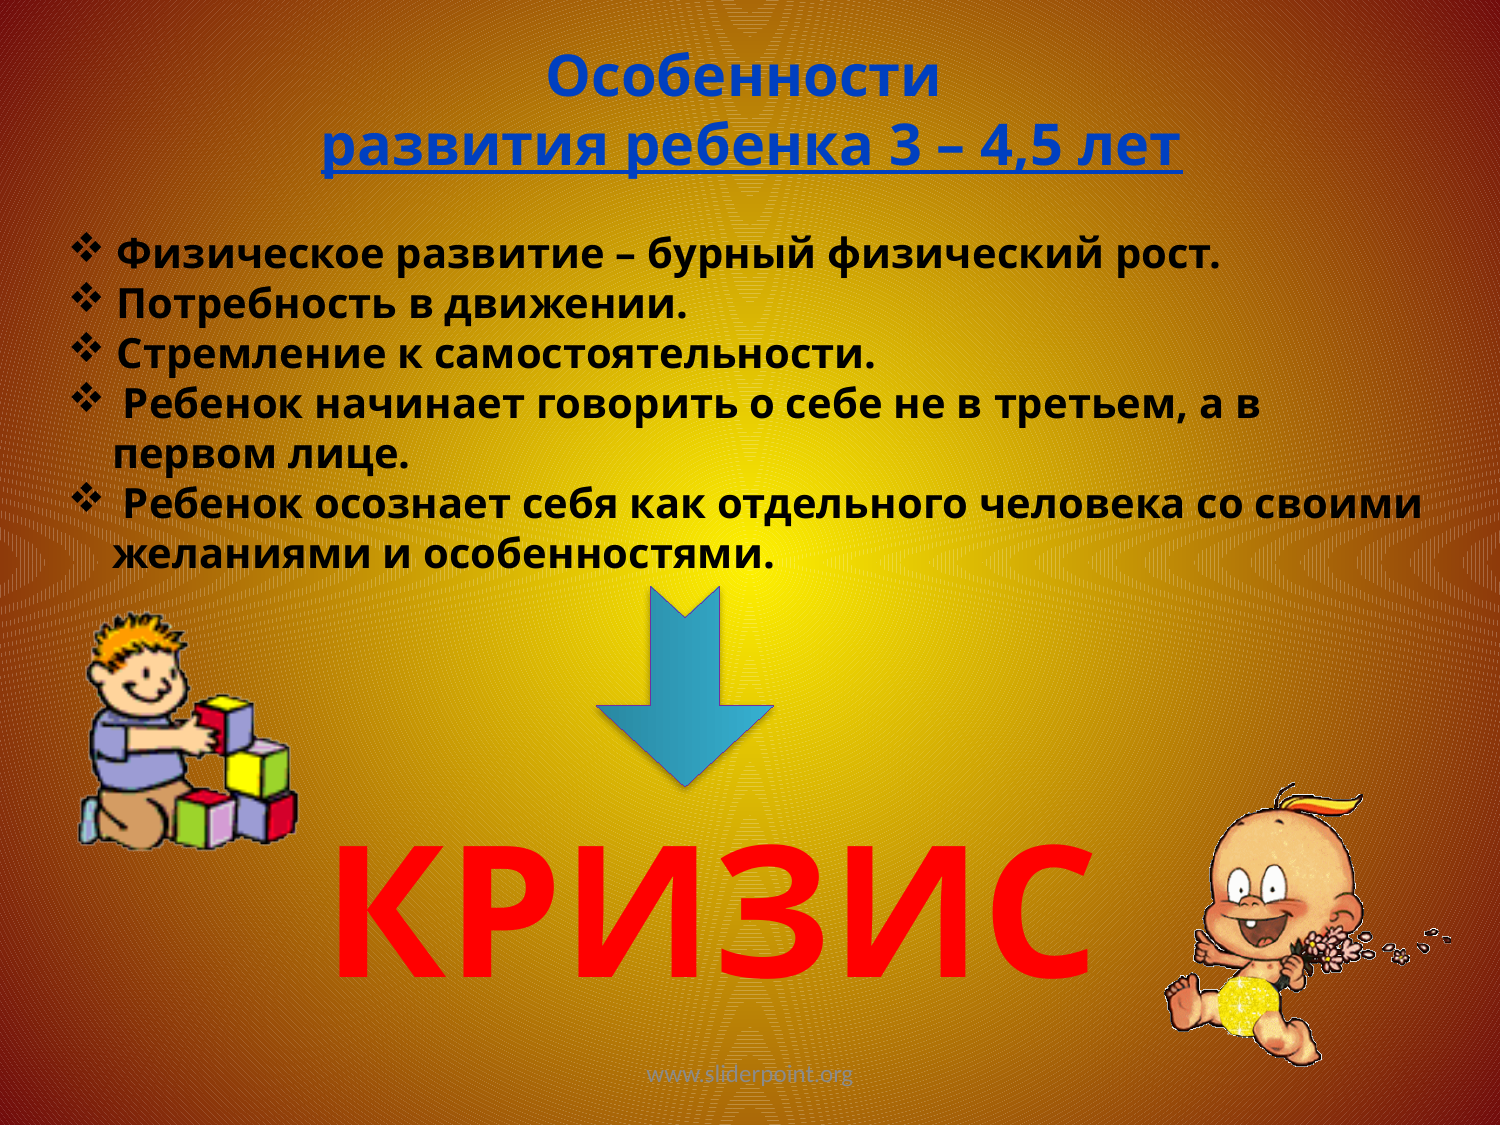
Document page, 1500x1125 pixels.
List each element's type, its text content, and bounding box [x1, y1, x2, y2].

title Особенности развития ребенка 3 – 4,5 лет [76, 30, 1428, 185]
text_box [596, 586, 774, 786]
text_box КРИЗИС [309, 786, 1115, 1022]
text_box Физическое развитие – бурный физический рост. Потребность в движении. Стремление к самостоятельности. Ребенок начинает говорить о себе не в третьем, а в первом лице. Ребенок осознает себя как отдельного человека со своими желаниями и особенностями. [53, 219, 1451, 585]
picture [1151, 774, 1457, 1074]
footer www.sliderpoint.org [512, 1042, 988, 1103]
picture [76, 607, 302, 854]
